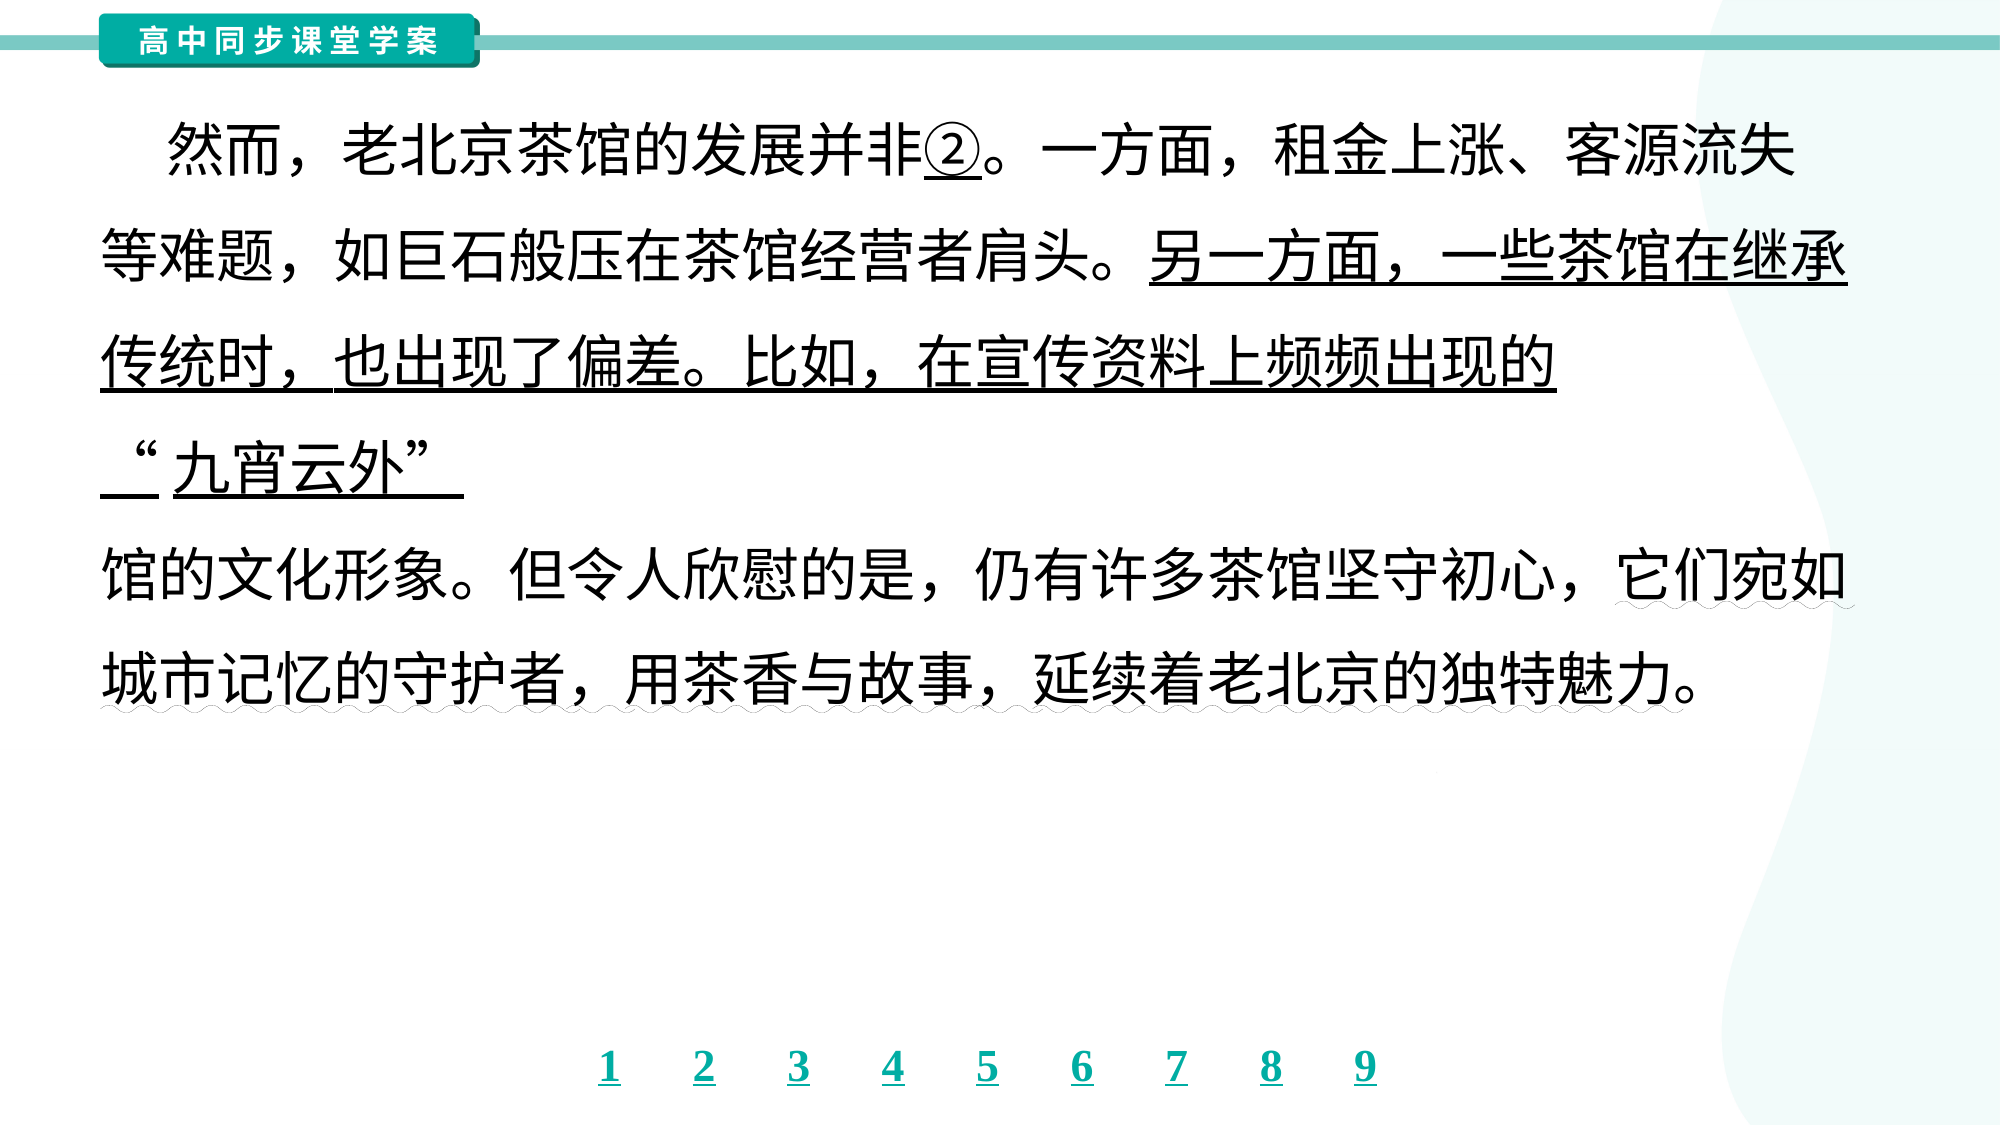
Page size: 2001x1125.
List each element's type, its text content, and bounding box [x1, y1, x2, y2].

text_box 然而，老北京茶馆的发展并非②。一方面，租金上涨、客源流失 等难题，如巨石般压在茶馆经营者肩头。另一方面，一些茶馆在继承 传统时，也出现了偏差。比如，在宣传资料上频频出现的. .“再接再励” “九宵云外”. .等。这些错误，不仅影响了茶馆文化的传递，也损害了茶 馆的文化形象。但令人欣慰的是，仍有许多茶馆坚守初心，它们宛如 城市记忆的守护者，用茶香与故事，延续着老北京的独特魅力。#1.3 [100, 76, 1899, 700]
picture [0, 0, 2000, 1125]
